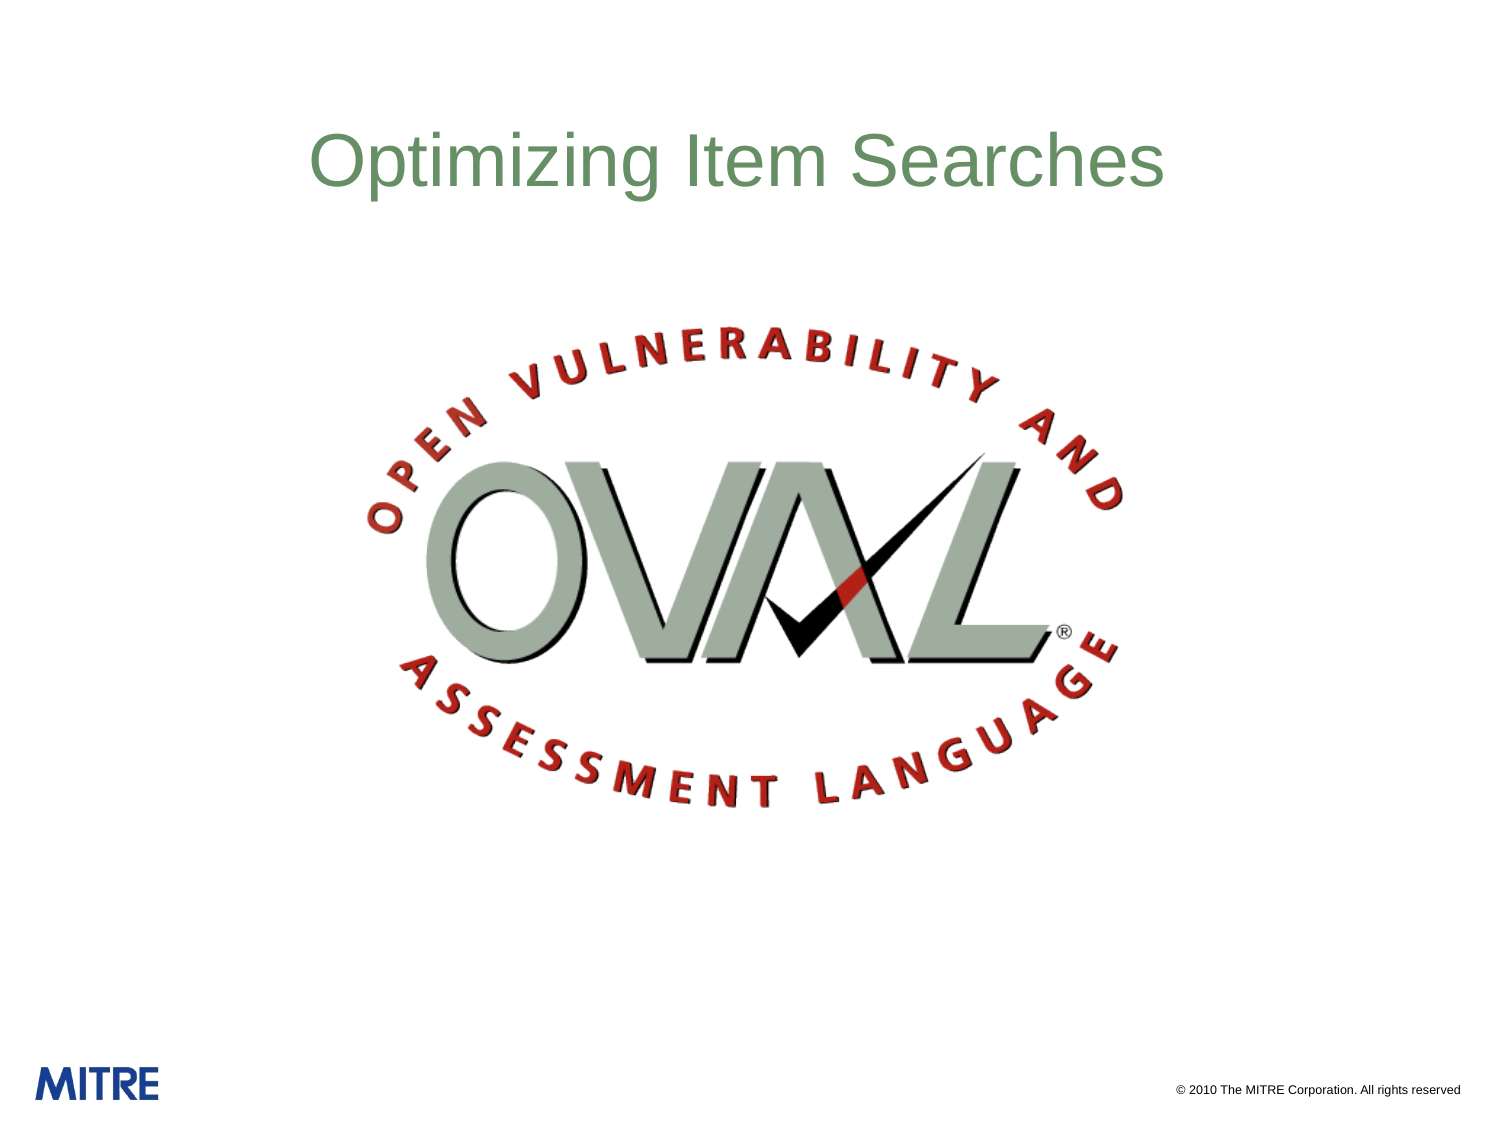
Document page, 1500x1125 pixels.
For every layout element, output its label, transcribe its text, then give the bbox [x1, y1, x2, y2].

picture [174, 263, 1325, 1000]
title Optimizing Item Searches [99, 49, 1376, 263]
picture [30, 1064, 163, 1106]
